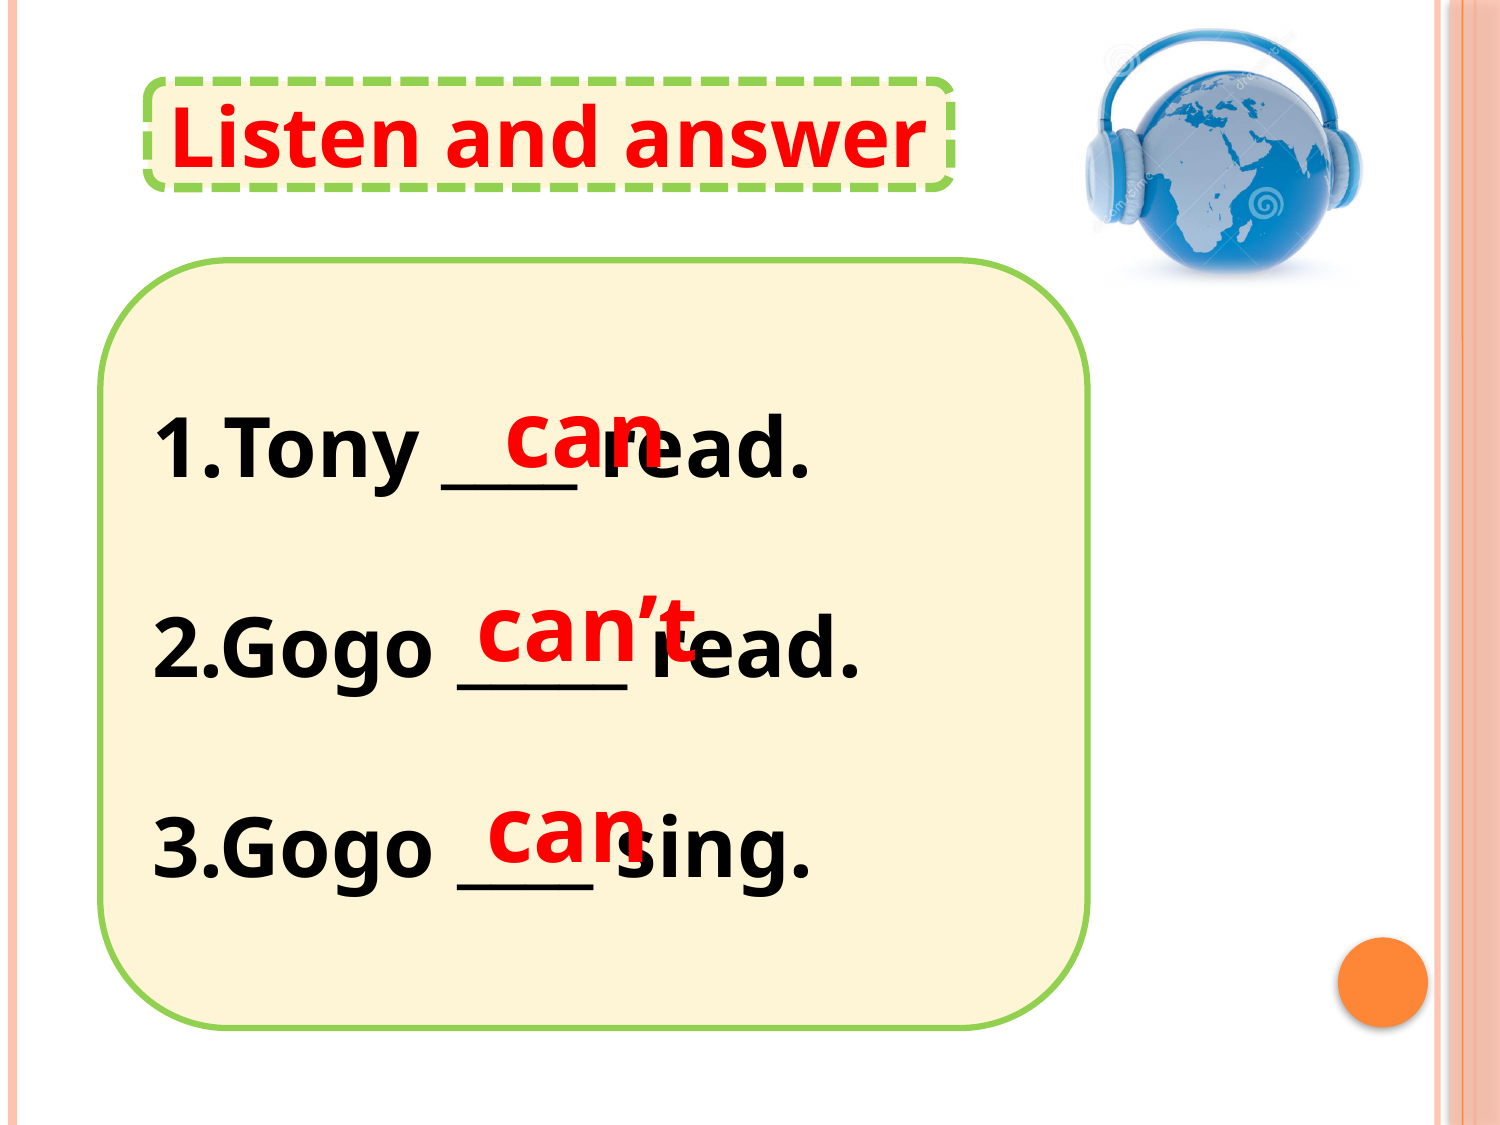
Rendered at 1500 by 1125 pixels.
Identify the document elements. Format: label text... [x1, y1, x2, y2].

text_box can [490, 368, 750, 494]
text_box Listen and answer [145, 79, 953, 190]
picture [1056, 12, 1378, 291]
text_box can’t [461, 562, 722, 688]
text_box can [471, 763, 732, 888]
text_box Tony ____ read. 2.Gogo _____ read. 3.Gogo ____ sing. [98, 258, 1090, 1031]
